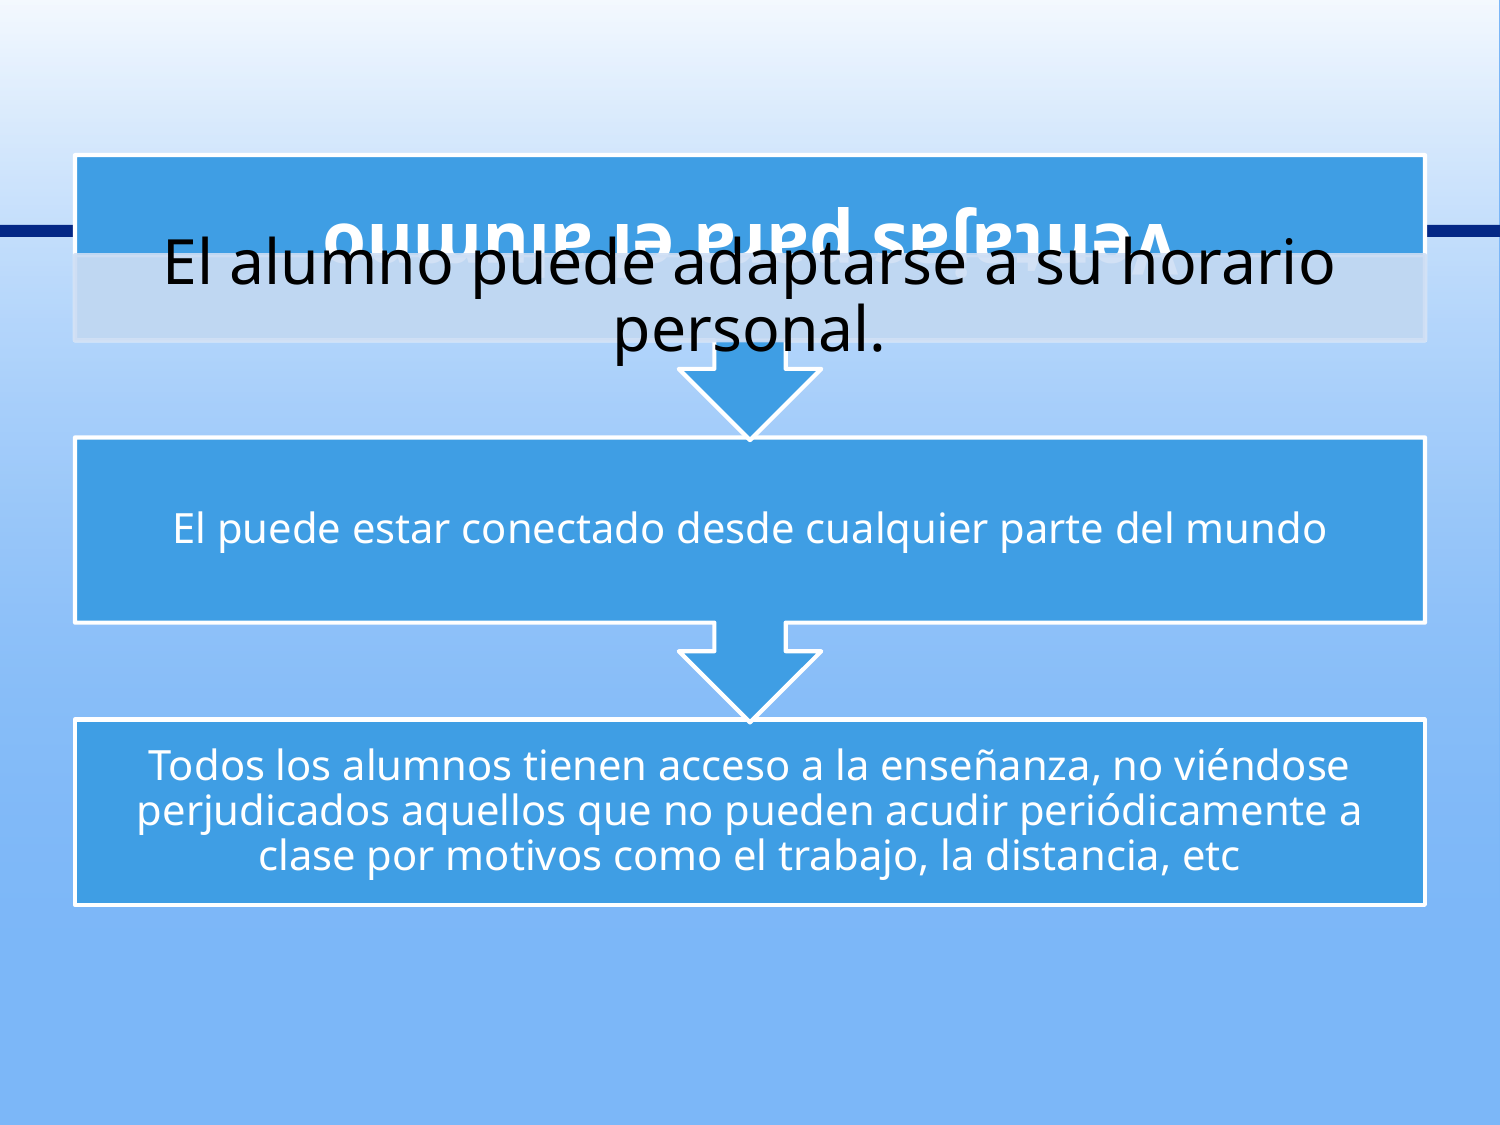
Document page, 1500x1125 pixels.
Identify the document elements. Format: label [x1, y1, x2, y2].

list [74, 154, 1426, 906]
